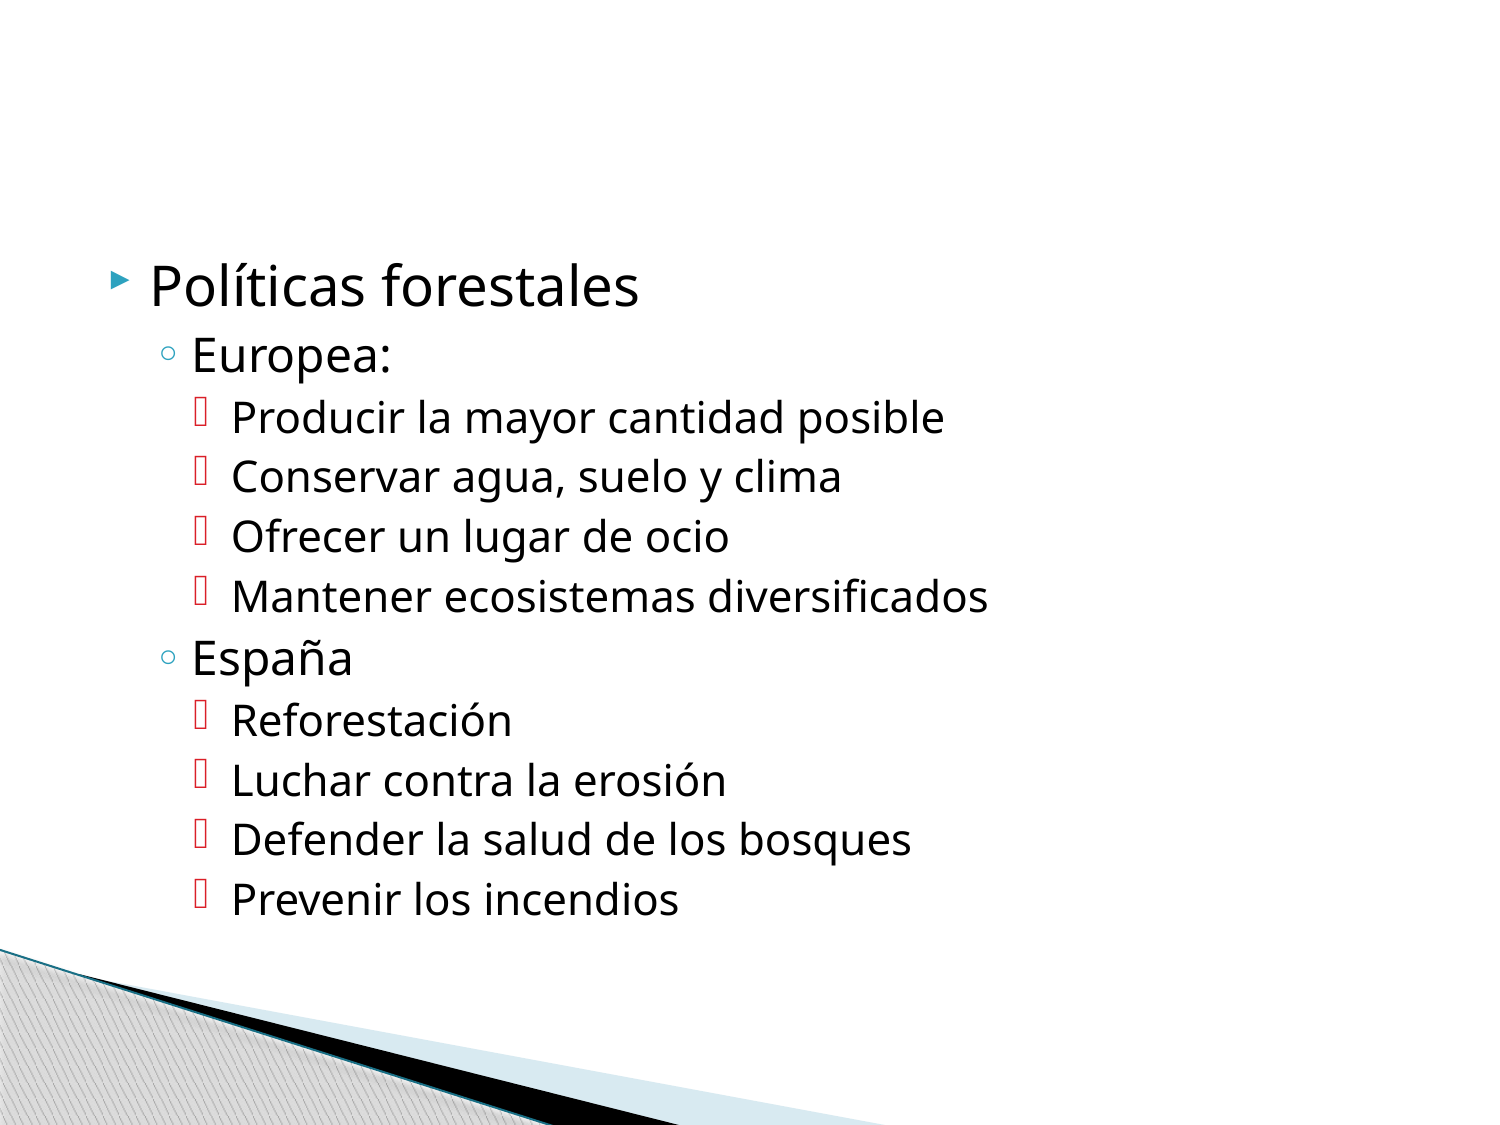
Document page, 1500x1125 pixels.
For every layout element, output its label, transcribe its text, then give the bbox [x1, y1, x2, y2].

list Políticas forestales Europea: Producir la mayor cantidad posible Conservar agua, suelo y clima Ofrecer un lugar de ocio Mantener ecosistemas diversificados España Reforestación Luchar contra la erosión Defender la salud de los bosques Prevenir los incendios [75, 243, 1425, 986]
